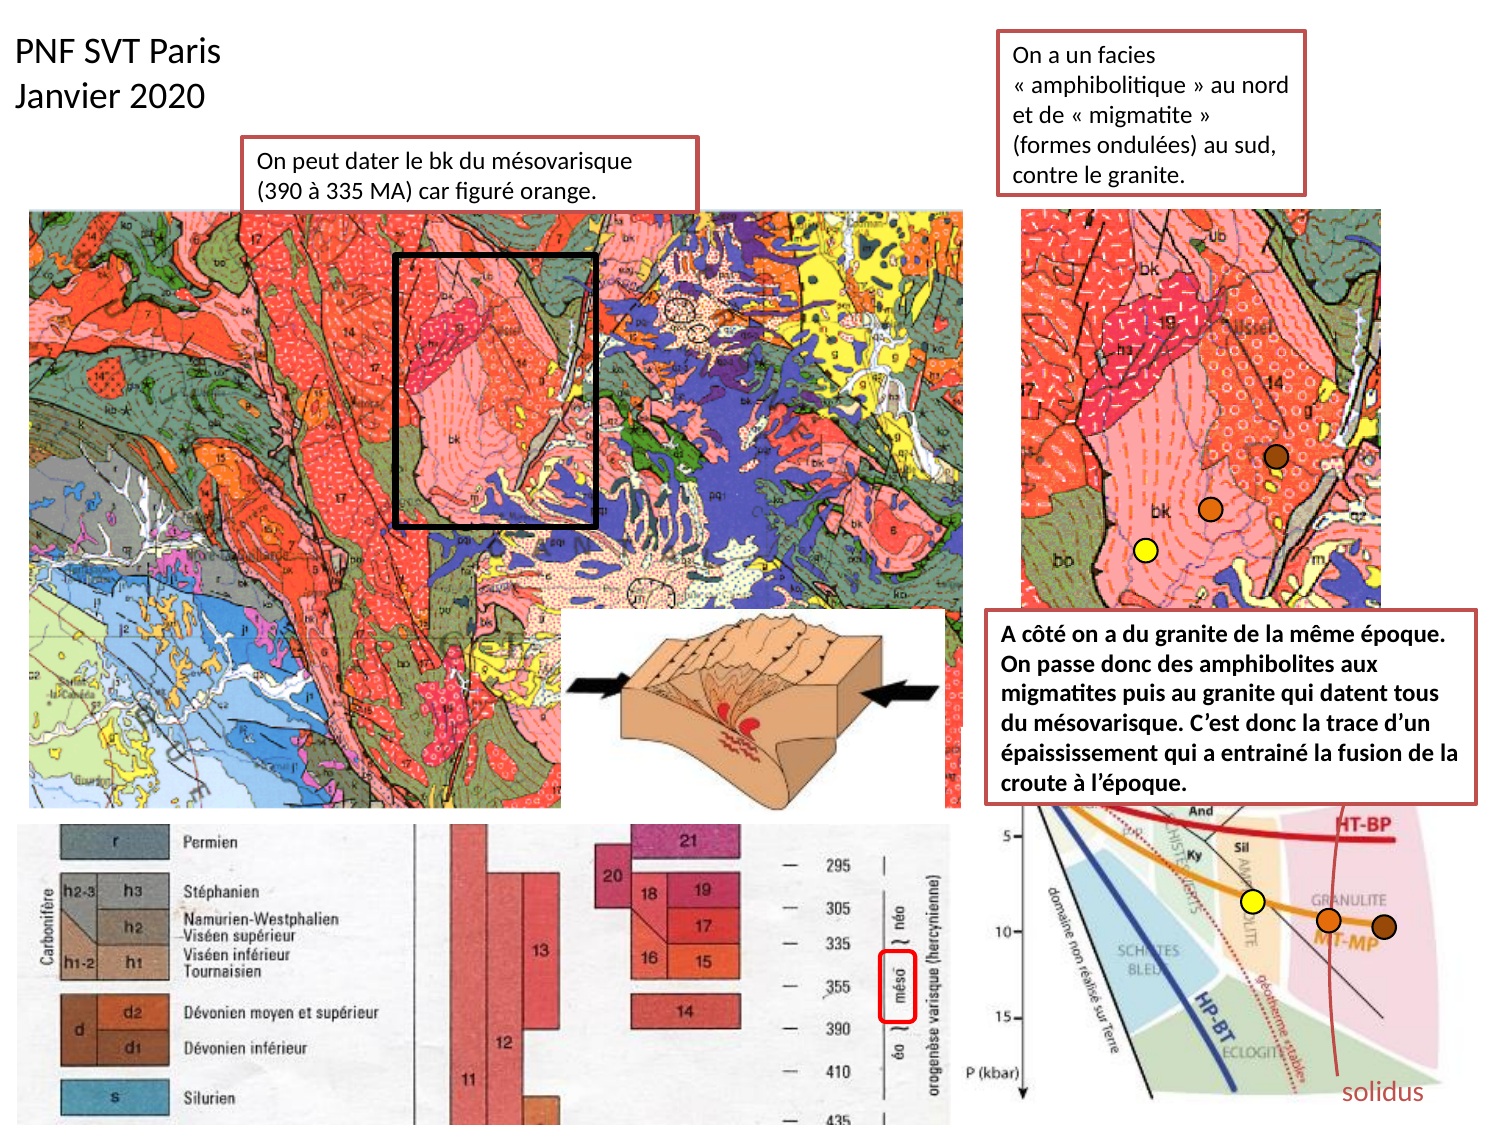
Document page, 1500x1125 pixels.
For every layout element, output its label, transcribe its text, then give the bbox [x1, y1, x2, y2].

text_box A côté on a du granite de la même époque. On passe donc des amphibolites aux migmatites puis au granite qui datent tous du mésovarisque. C’est donc la trace d’un épaississement qui a entrainé la fusion de la croute à l’époque. [984, 608, 1478, 806]
text_box On peut dater le bk du mésovarisque (390 à 335 MA) car figuré orange. [240, 135, 700, 207]
picture [17, 824, 951, 1125]
text_box On a un facies « amphibolitique » au nord et de « migmatite » (formes ondulées) au sud, contre le granite. [996, 29, 1307, 197]
text_box PNF SVT Paris Janvier 2020 [0, 19, 254, 124]
picture [29, 209, 1471, 1125]
picture [1021, 209, 1381, 629]
